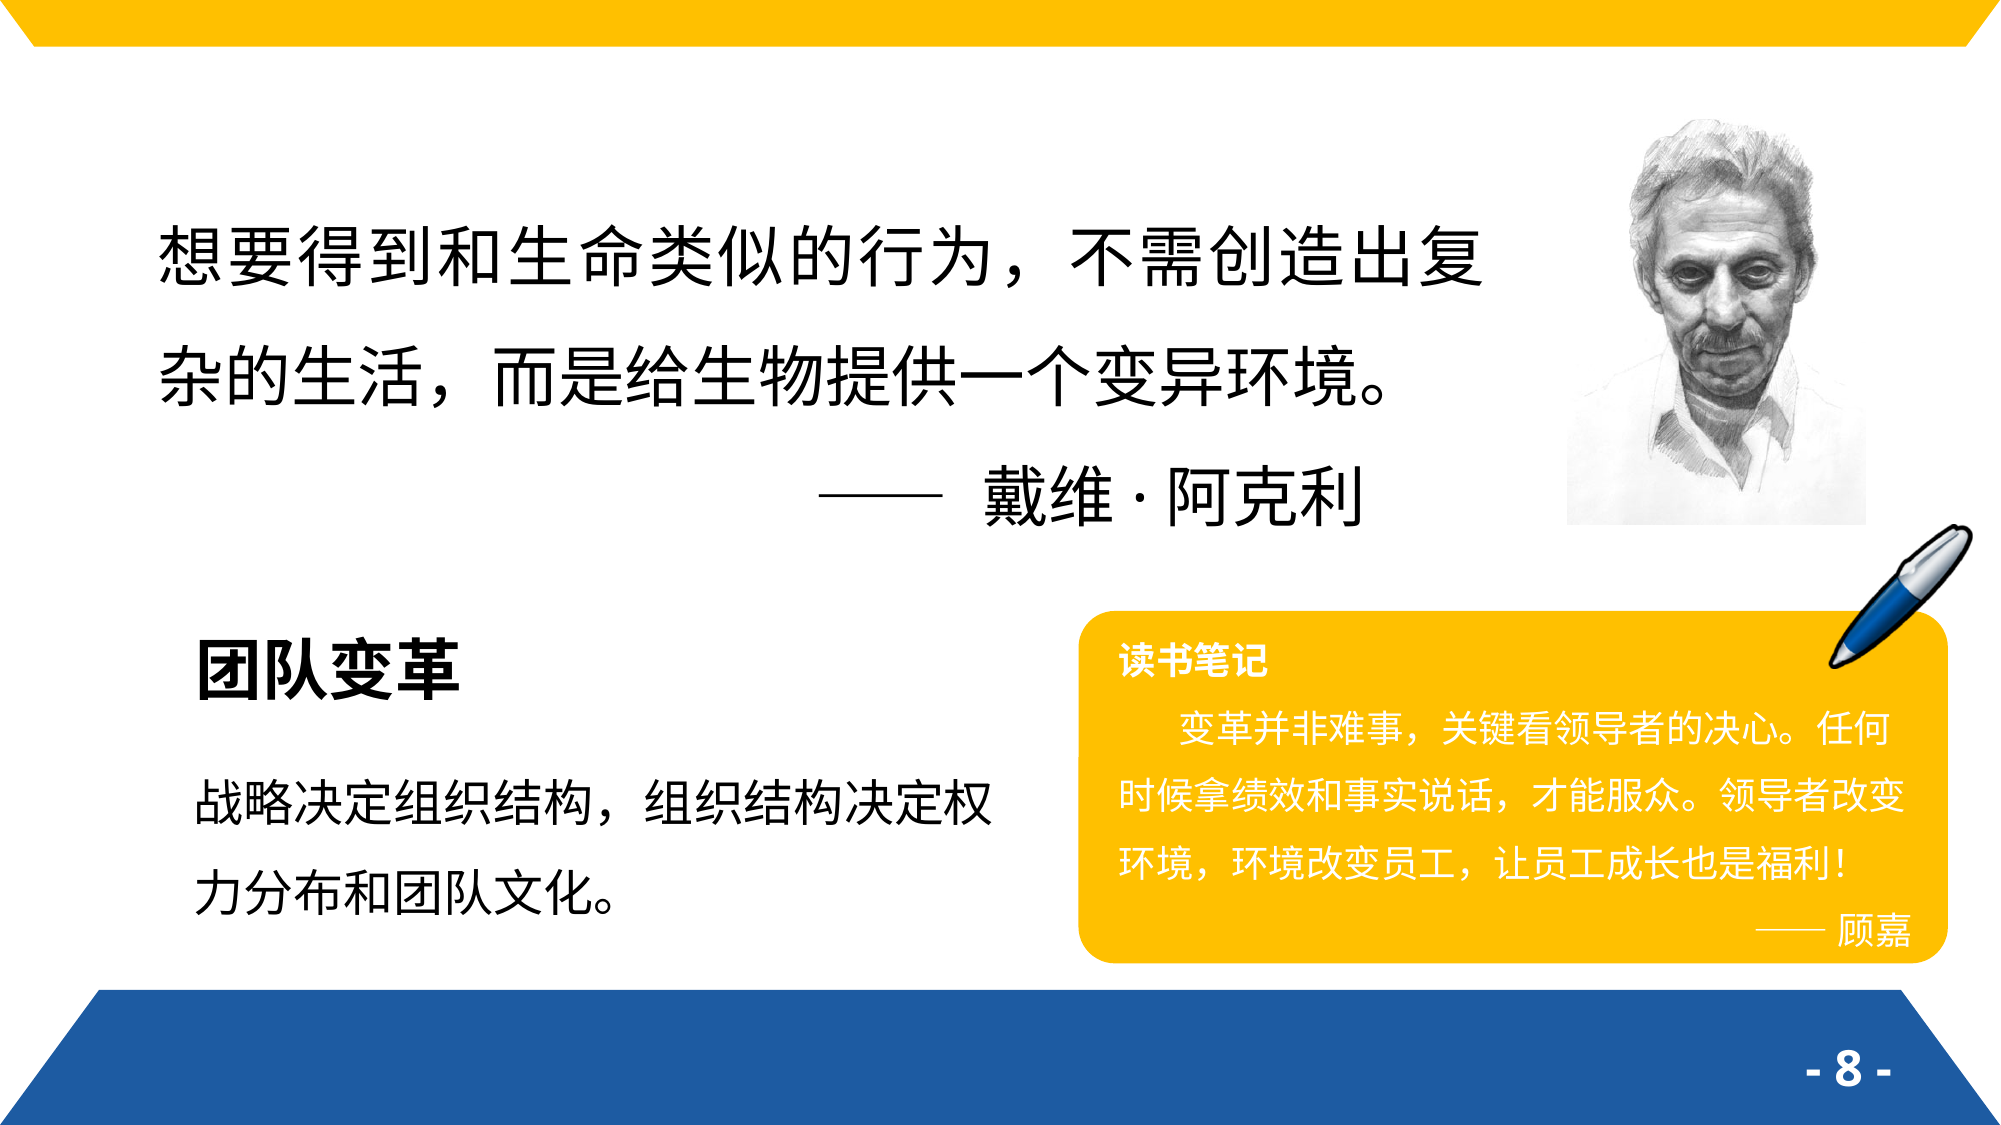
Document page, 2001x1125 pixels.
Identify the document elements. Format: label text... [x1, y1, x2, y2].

picture [1567, 90, 1973, 669]
text_box [0, 0, 2000, 48]
text_box 团队变革 [180, 620, 478, 715]
text_box 战略决定组织结构，组织结构决定权力分布和团队文化。 [179, 733, 1015, 929]
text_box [1078, 610, 1948, 964]
text_box - 8 - [1790, 1029, 1907, 1105]
text_box [0, 988, 2000, 1125]
text_box 想要得到和生命类似的行为，不需创造出复杂的生活，而是给生物提供一个变异环境。 —— 戴维·阿克利 [142, 167, 1500, 542]
